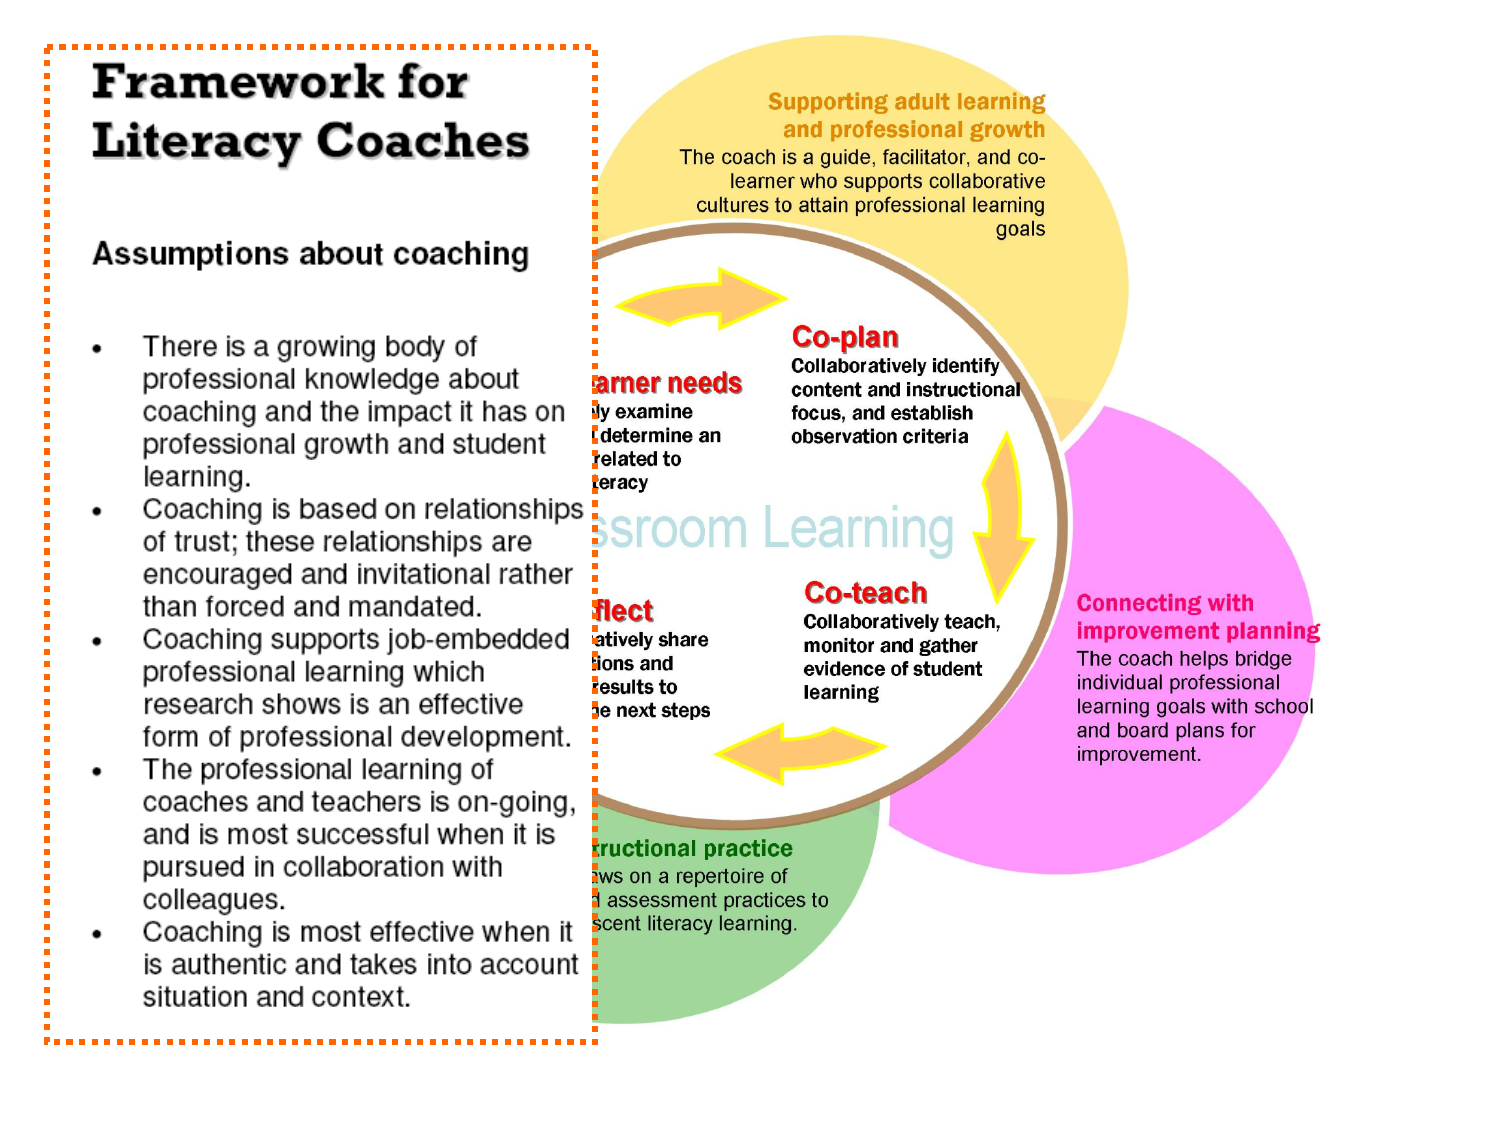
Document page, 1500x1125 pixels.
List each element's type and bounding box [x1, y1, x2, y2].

picture [49, 0, 1351, 1061]
